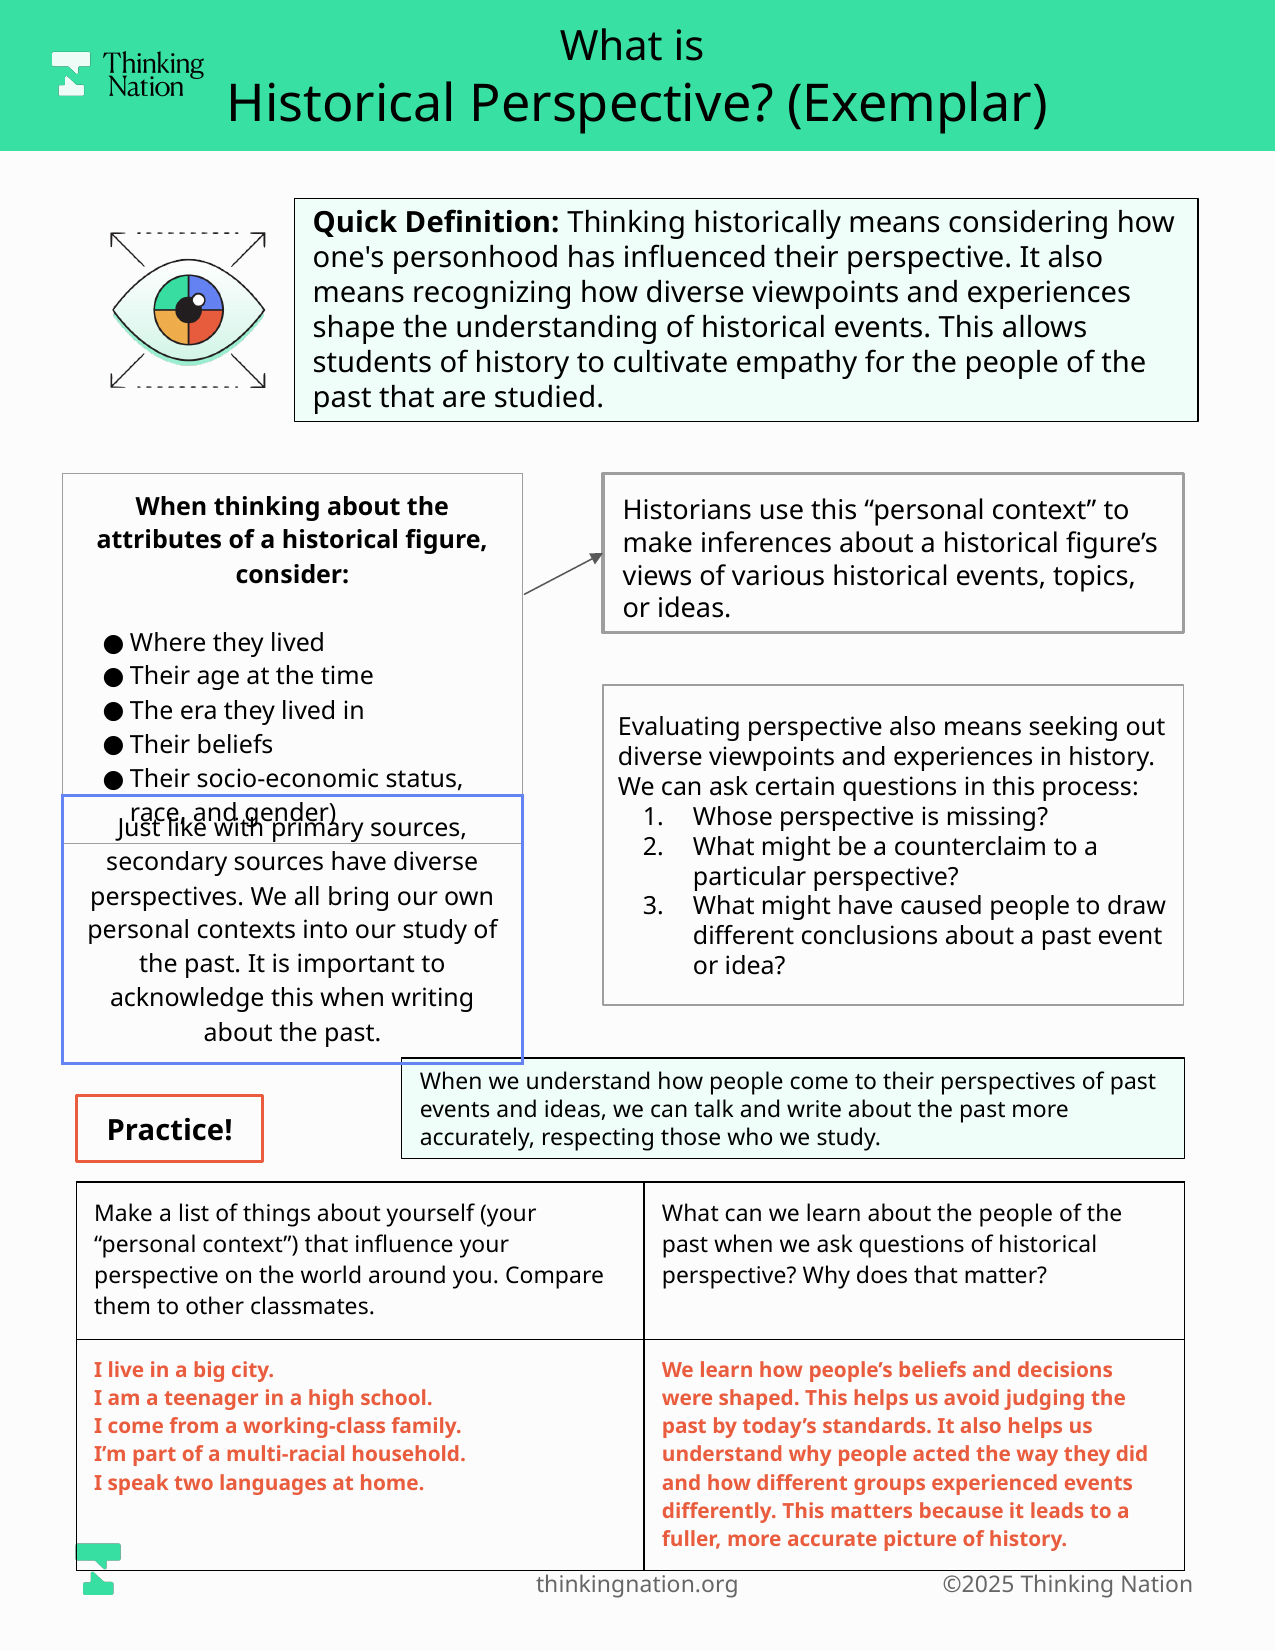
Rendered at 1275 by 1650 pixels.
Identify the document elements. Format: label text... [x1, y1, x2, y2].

table_header Just like with primary sources, secondary sources have diverse perspectives. We all bring our own personal contexts into our study of the past. It is important to acknowledge this when writing about the past. [64, 797, 521, 1062]
text_box What is Historical Perspective? (Exemplar) [0, 0, 1275, 151]
text_box Practice! [76, 1095, 263, 1162]
table_cell I live in a big city. I am a teenager in a high school. I come from a working-class family. I’m part of a multi-racial household. I speak two languages at home. [77, 1340, 643, 1570]
text_box Historians use this “personal context” to make inferences about a historical figure’s views of various historical events, topics, or ideas. [603, 473, 1184, 633]
table_header When thinking about the attributes of a historical figure, consider: Where they lived Their age at the time The era they lived in Their beliefs Their socio-economic status, race, and gender) [63, 474, 522, 794]
picture [35, 37, 210, 110]
text_box thinkingnation.org [486, 1571, 789, 1605]
text_box Evaluating perspective also means seeking out diverse viewpoints and experiences in history. We can ask certain questions in this process: Whose perspective is missing? What might be a counterclaim to a particular perspective? What might have caused people to draw different conclusions about a past event or idea? [603, 684, 1184, 1006]
table_header Make a list of things about yourself (your “personal context”) that influence your perspective on the world around you. Compare them to other classmates. [77, 1183, 643, 1339]
table_header What can we learn about the people of the past when we ask questions of historical perspective? Why does that matter? [645, 1183, 1184, 1339]
text_box ©2025 Thinking Nation [907, 1553, 1210, 1605]
table_cell We learn how people’s beliefs and decisions were shaped. This helps us avoid judging the past by today’s standards. It also helps us understand why people acted the way they did and how different groups experienced events differently. This matters because it leads to a fuller, more accurate picture of history. [645, 1340, 1184, 1570]
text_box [523, 552, 604, 595]
picture [75, 198, 300, 422]
text_box Quick Definition: Thinking historically means considering how one's personhood has influenced their perspective. It also means recognizing how diverse viewpoints and experiences shape the understanding of historical events. This allows students of history to cultivate empathy for the people of the past that are studied. [300, 198, 1198, 422]
picture [62, 1533, 134, 1605]
text_box When we understand how people come to their perspectives of past events and ideas, we can talk and write about the past more accurately, respecting those who we study. [401, 1057, 1185, 1159]
